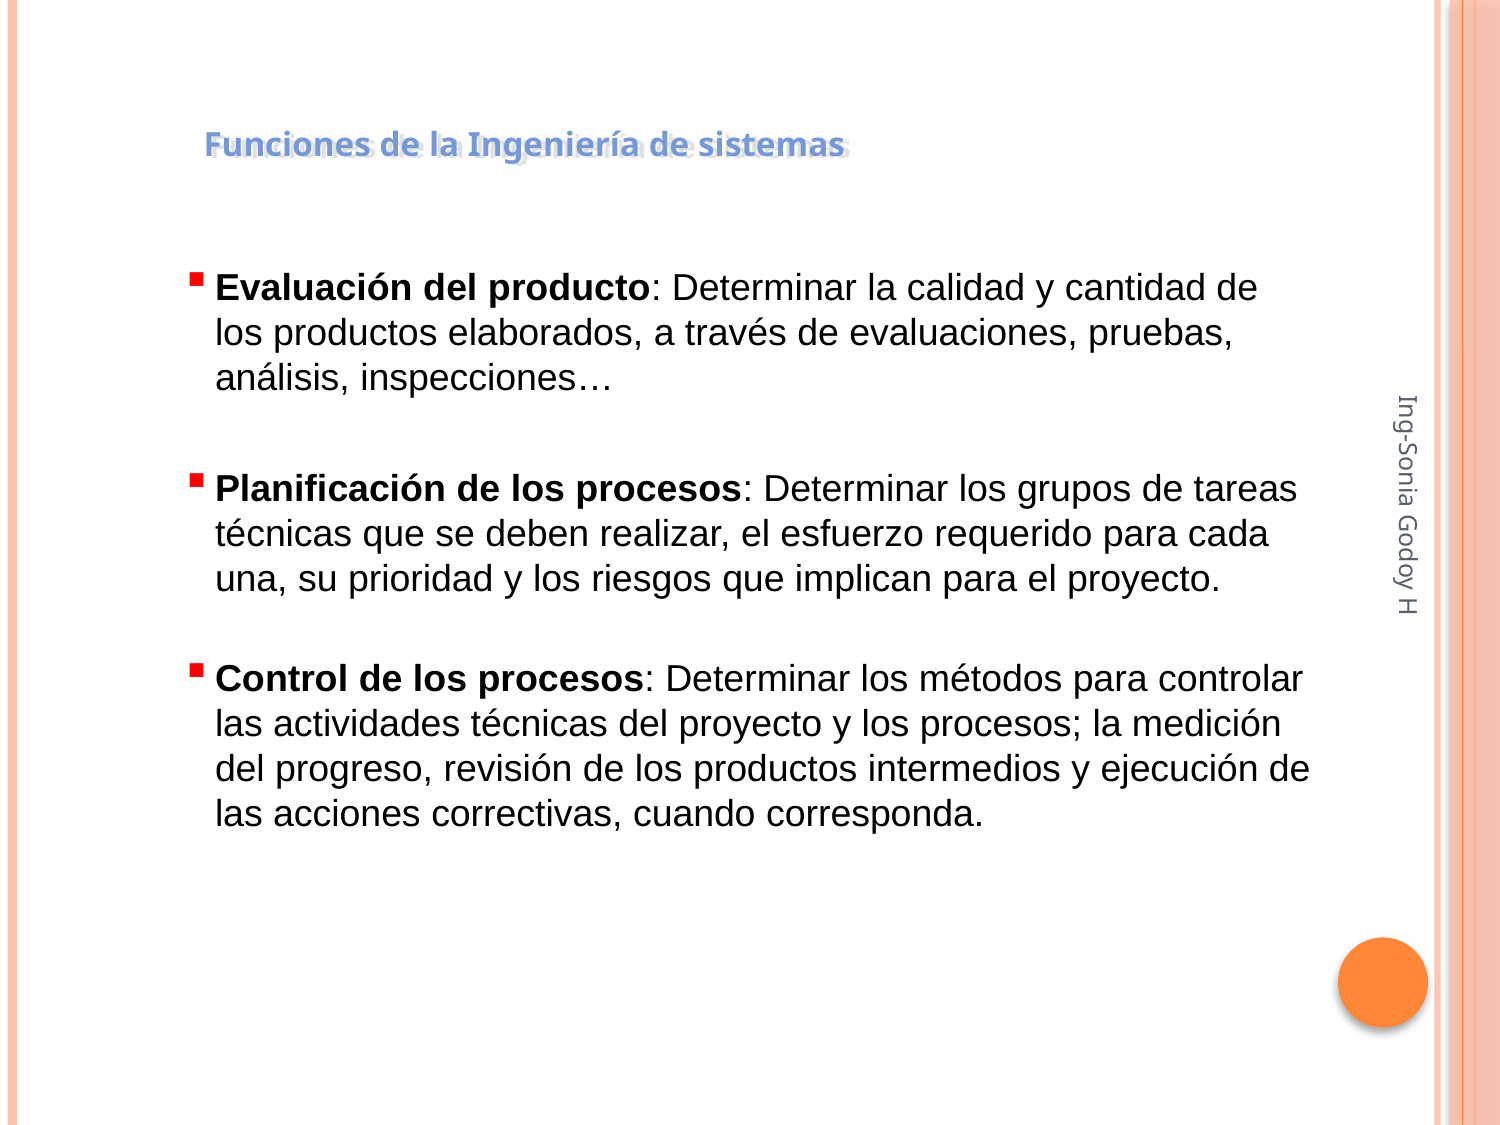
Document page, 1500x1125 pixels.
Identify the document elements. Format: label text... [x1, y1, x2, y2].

text_box Planificación de los procesos: Determinar los grupos de tareas técnicas que se deben realizar, el esfuerzo requerido para cada una, su prioridad y los riesgos que implican para el proyecto. Control de los procesos: Determinar los métodos para controlar las actividades técnicas del proyecto y los procesos; la medición del progreso, revisión de los productos intermedios y ejecución de las acciones correctivas, cuando corresponda. [171, 456, 1343, 841]
footer Ing-Sonia Godoy H [1379, 380, 1440, 906]
text_box Funciones de la Ingeniería de sistemas [194, 113, 927, 173]
text_box Evaluación del producto: Determinar la calidad y cantidad de los productos elaborados, a través de evaluaciones, pruebas, análisis, inspecciones… [171, 255, 1285, 406]
